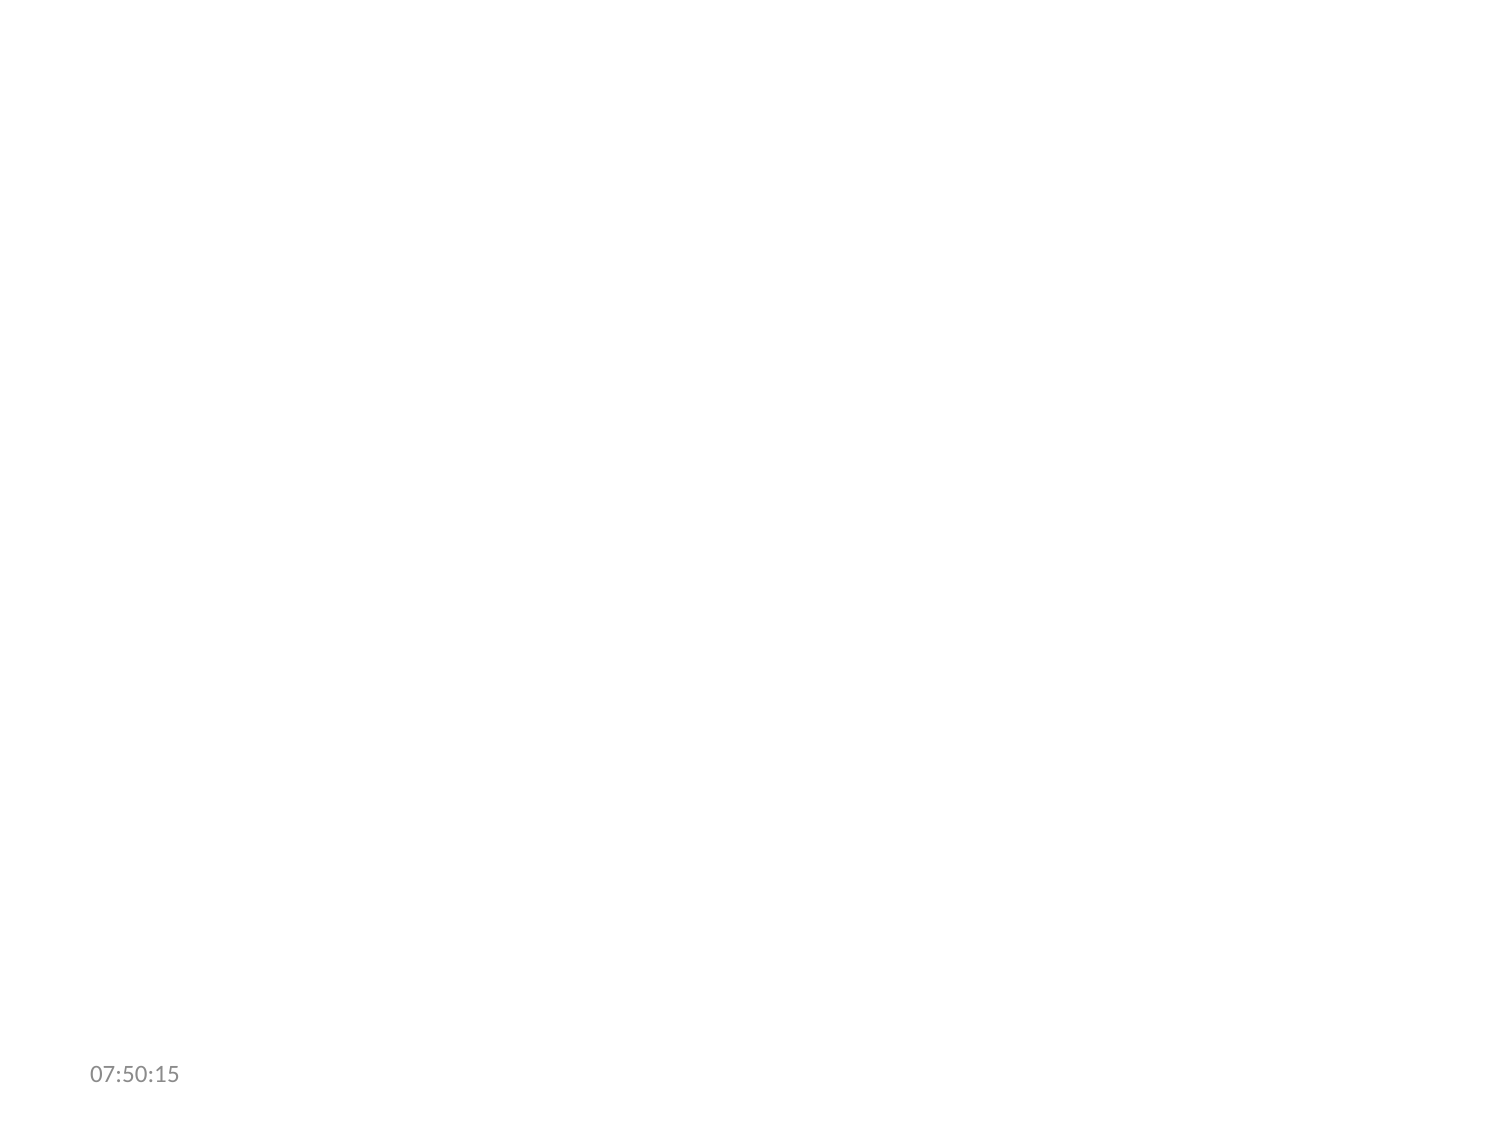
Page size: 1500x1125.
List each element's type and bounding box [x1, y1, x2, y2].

slide_number [75, 1042, 425, 1103]
